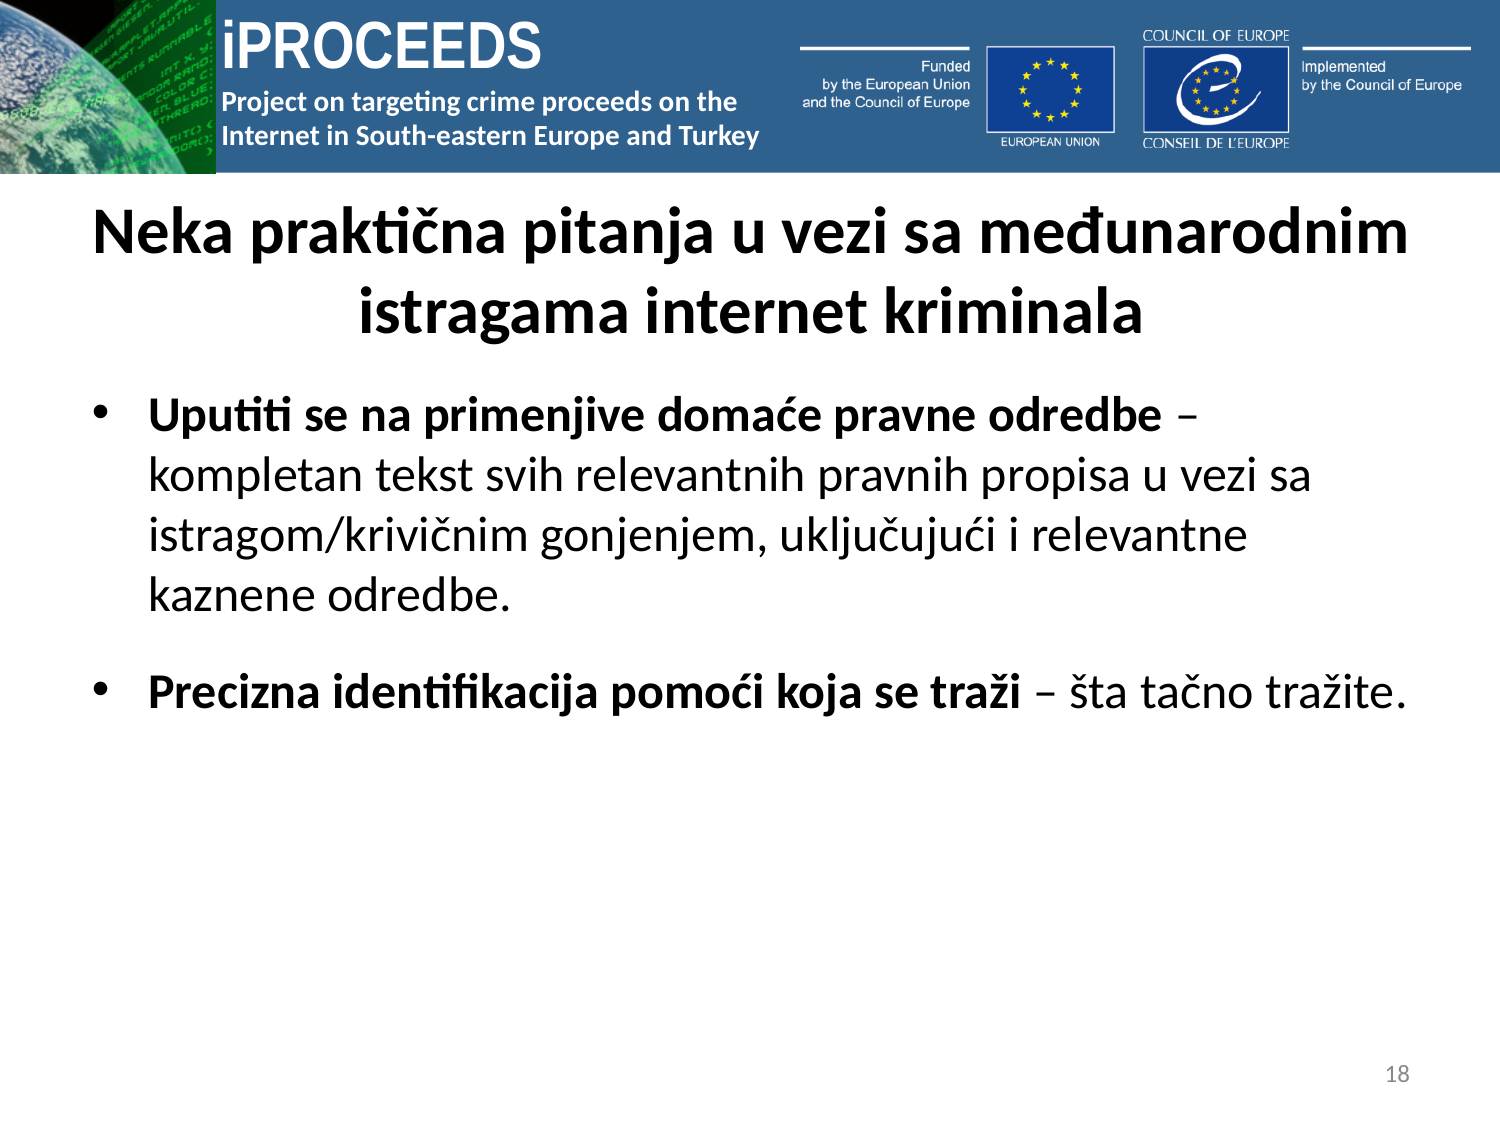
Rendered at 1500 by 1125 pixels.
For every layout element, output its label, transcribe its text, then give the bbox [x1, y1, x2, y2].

slide_number 18 [1074, 1042, 1425, 1103]
title Neka praktična pitanja u vezi sa međunarodnim istragama internet kriminala [76, 172, 1428, 361]
picture [0, 0, 216, 174]
list Uputiti se na primenjive domaće pravne odredbe – kompletan tekst svih relevantnih pravnih propisa u vezi sa istragom/krivičnim gonjenjem, uključujući i relevantne kaznene odredbe. Precizna identifikacija pomoći koja se traži – šta tačno tražite. [76, 373, 1428, 1063]
picture [800, 30, 1471, 148]
